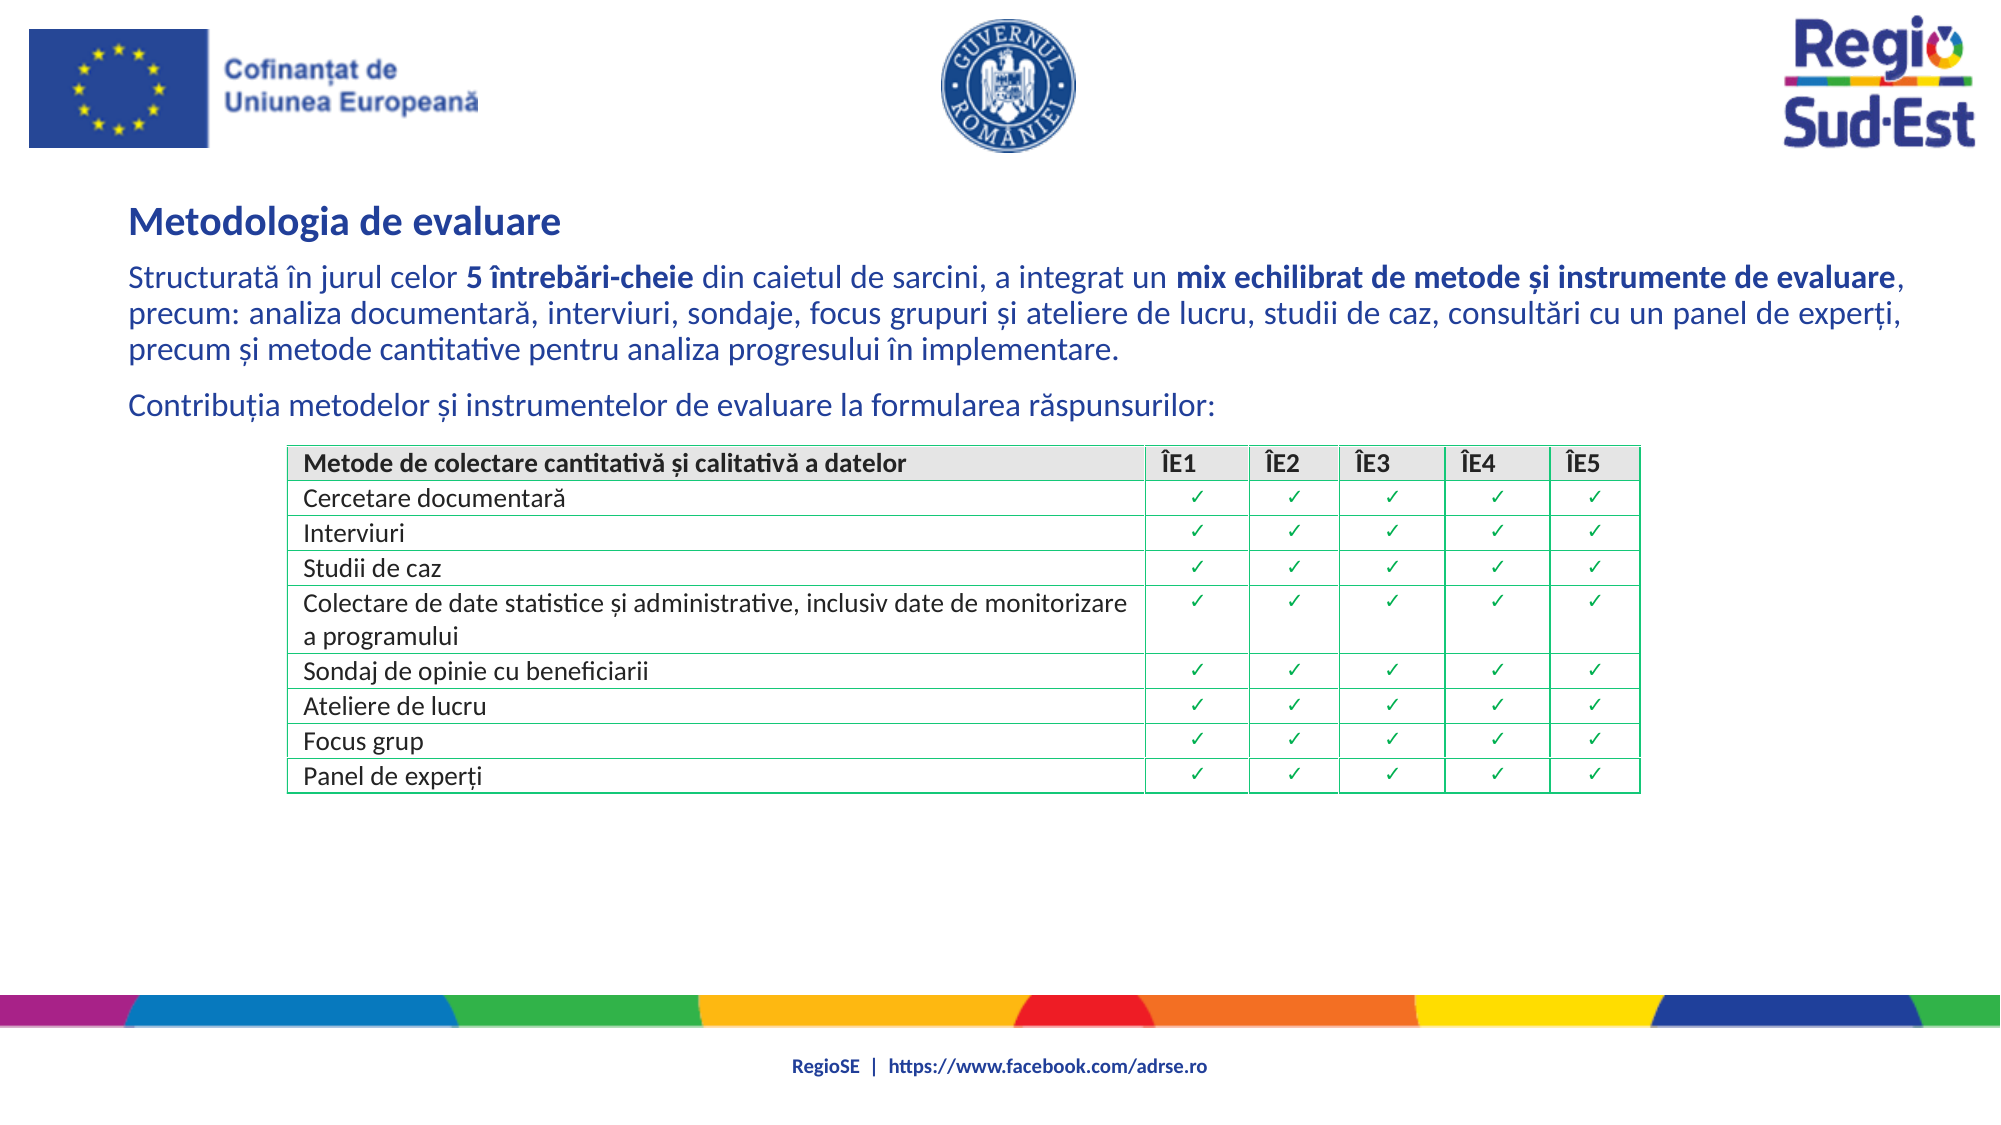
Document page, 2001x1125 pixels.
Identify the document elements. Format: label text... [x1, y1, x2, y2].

picture [28, 28, 478, 148]
text_box RegioSE | https://www.facebook.com/adrse.ro [776, 1029, 1223, 1085]
subtitle Structurată în jurul celor 5 întrebări-cheie din caietul de sarcini, a integrat un mix echilibrat de metode și instrumente de evaluare, precum: analiza documentară, interviuri, sondaje, focus grupuri și ateliere de lucru, studii de caz, consultări cu un panel de experți, precum și metode cantitative pentru analiza progresului în implementare. Contribuția metodelor și instrumentelor de evaluare la formularea răspunsurilor: [113, 252, 1920, 312]
picture [286, 444, 1657, 867]
picture [941, 19, 1076, 153]
picture [0, 995, 2000, 1029]
picture [1759, 0, 2000, 220]
text_box Metodologia de evaluare [113, 186, 1213, 252]
